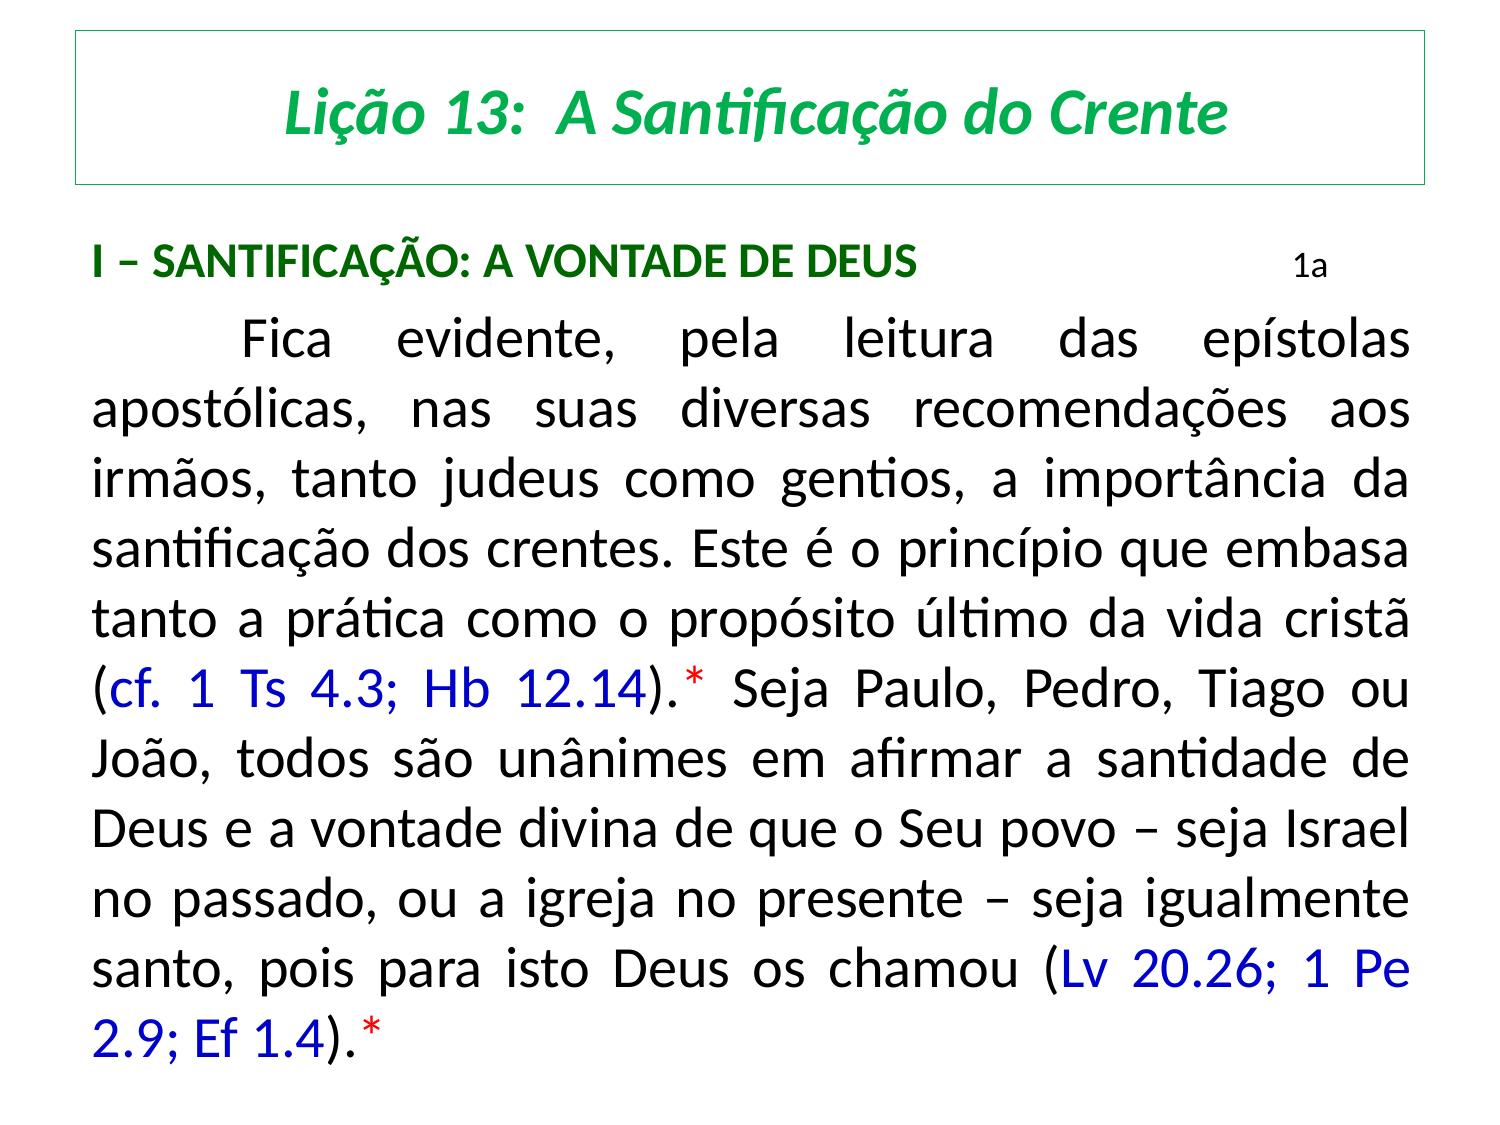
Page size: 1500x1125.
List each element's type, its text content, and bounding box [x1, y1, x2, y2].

title Lição 13: A Santificação do Crente [75, 30, 1425, 185]
list I – SANTIFICAÇÃO: A VONTADE DE DEUS 1a Fica evidente, pela leitura das epístolas apostólicas, nas suas diversas recomendações aos irmãos, tanto judeus como gentios, a importância da santificação dos crentes. Este é o princípio que embasa tanto a prática como o propósito último da vida cristã (cf. 1 Ts 4.3; Hb 12.14).* Seja Paulo, Pedro, Tiago ou João, todos são unânimes em afirmar a santidade de Deus e a vontade divina de que o Seu povo – seja Israel no passado, ou a igreja no presente – seja igualmente santo, pois para isto Deus os chamou (Lv 20.26; 1 Pe 2.9; Ef 1.4).* [76, 219, 1427, 1059]
